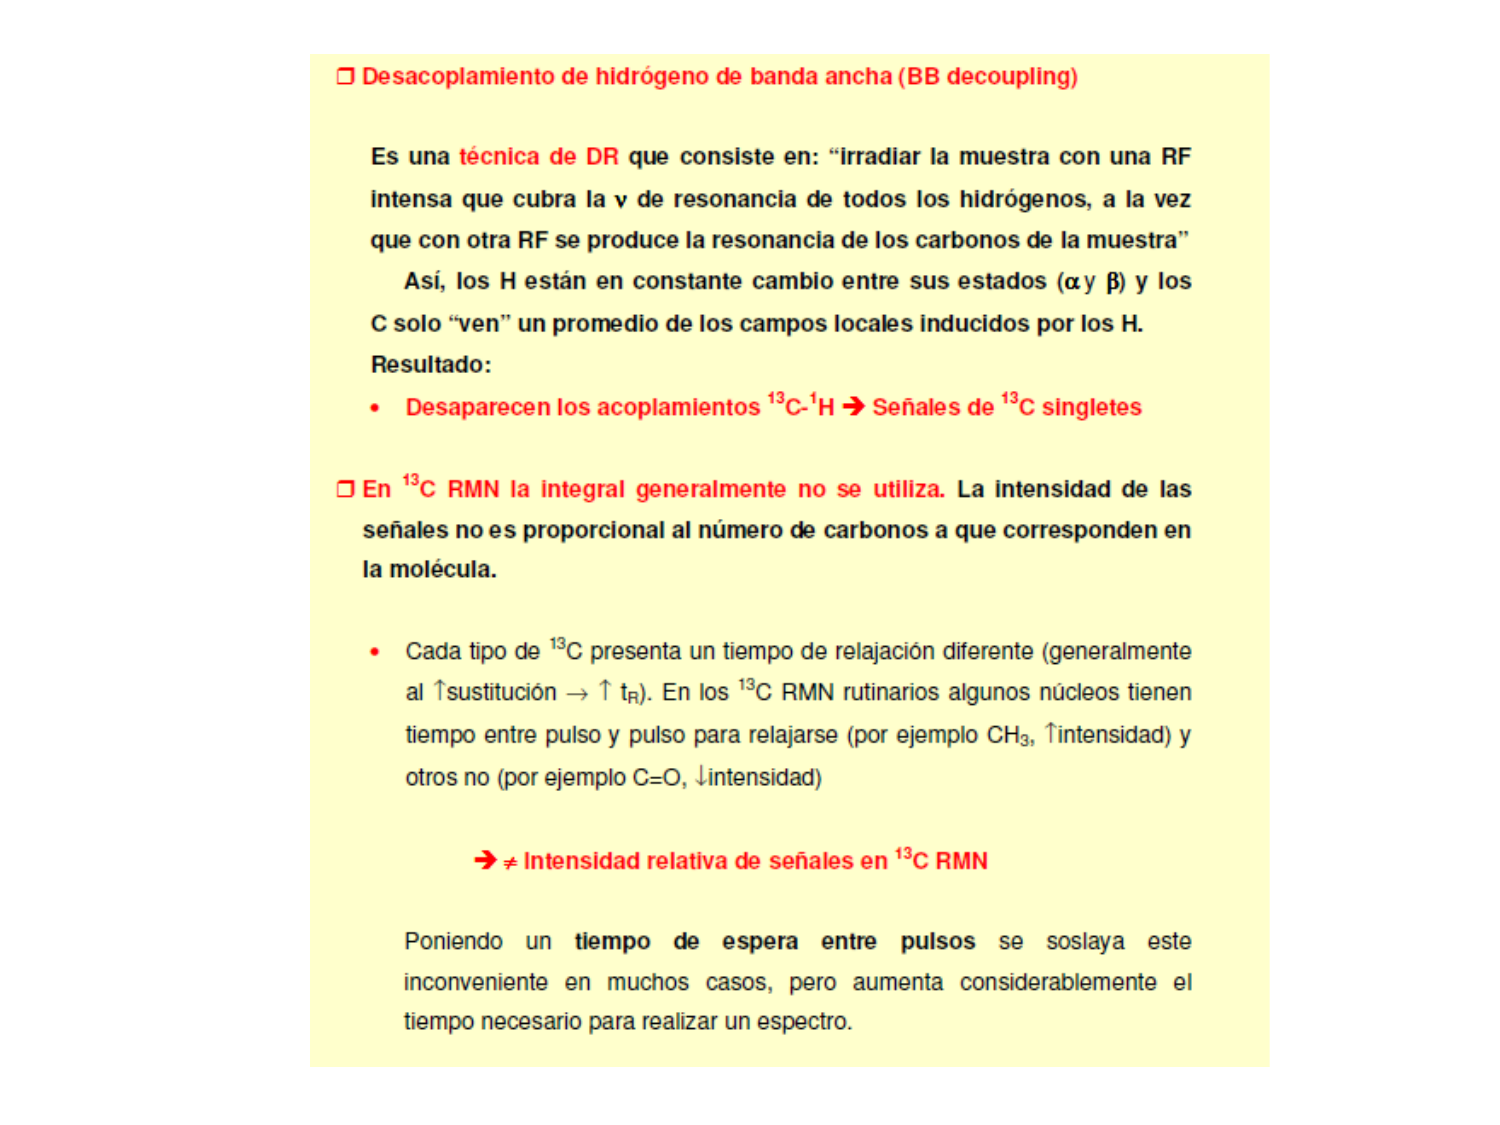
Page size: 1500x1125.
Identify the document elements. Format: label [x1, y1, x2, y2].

picture [309, 54, 1270, 1068]
